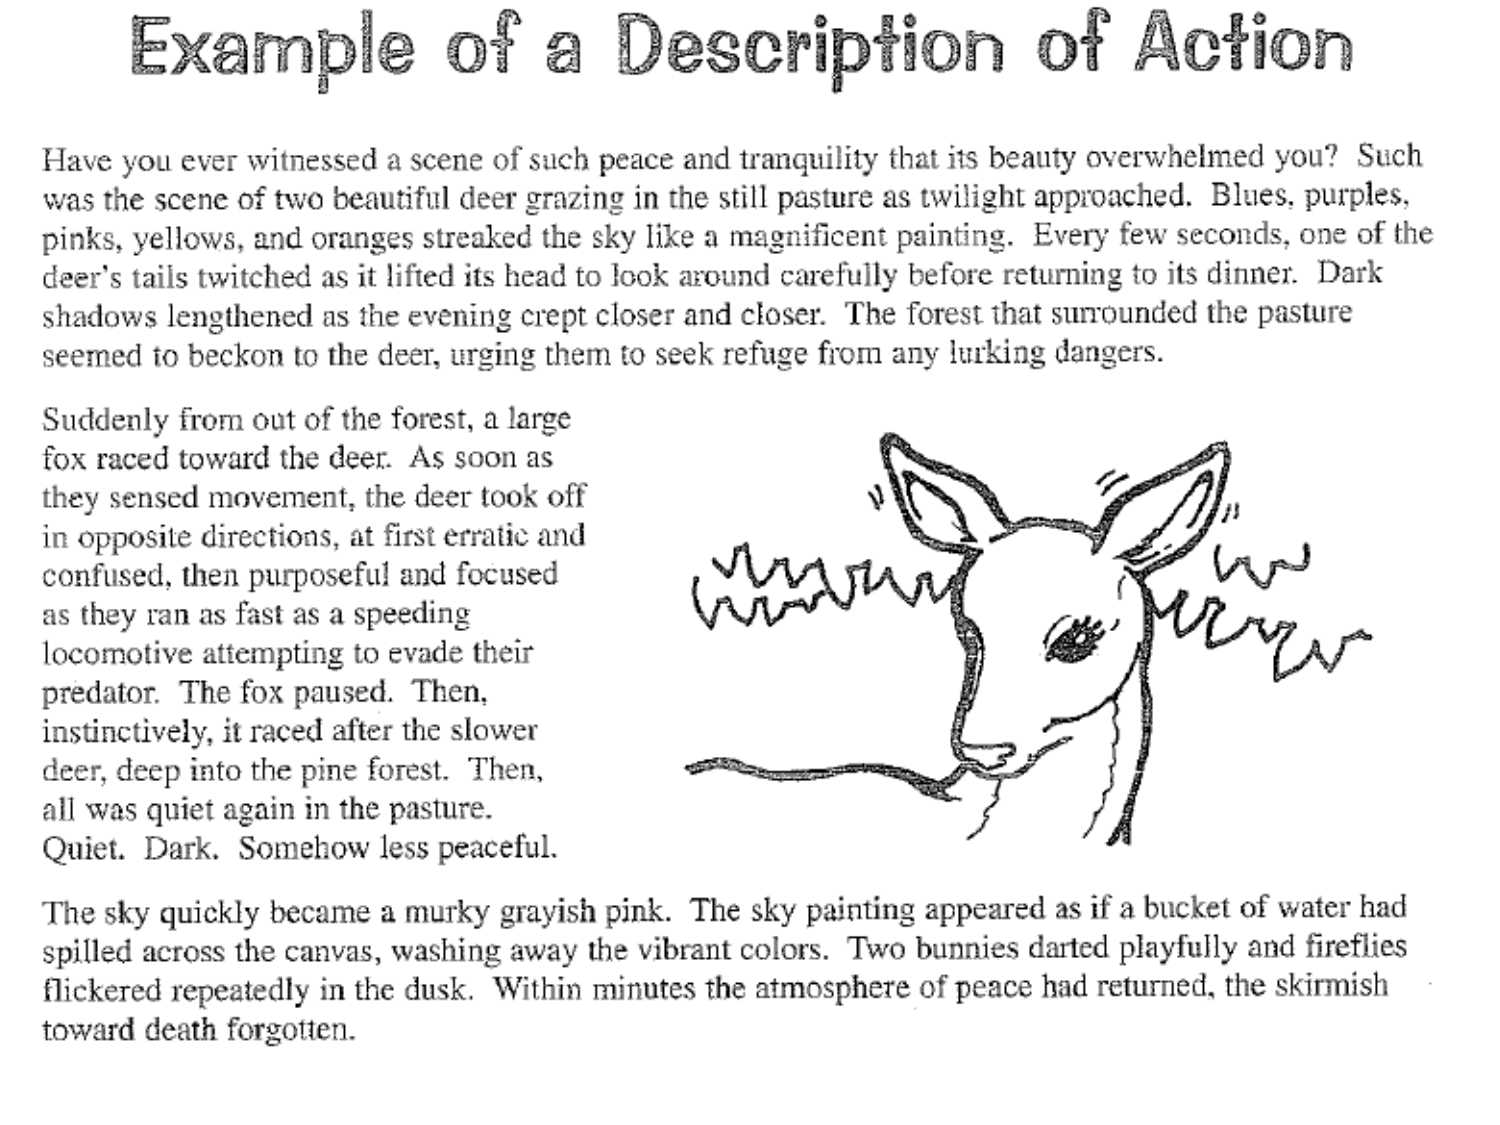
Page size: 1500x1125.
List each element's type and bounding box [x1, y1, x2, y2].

list [0, 2, 1447, 1083]
